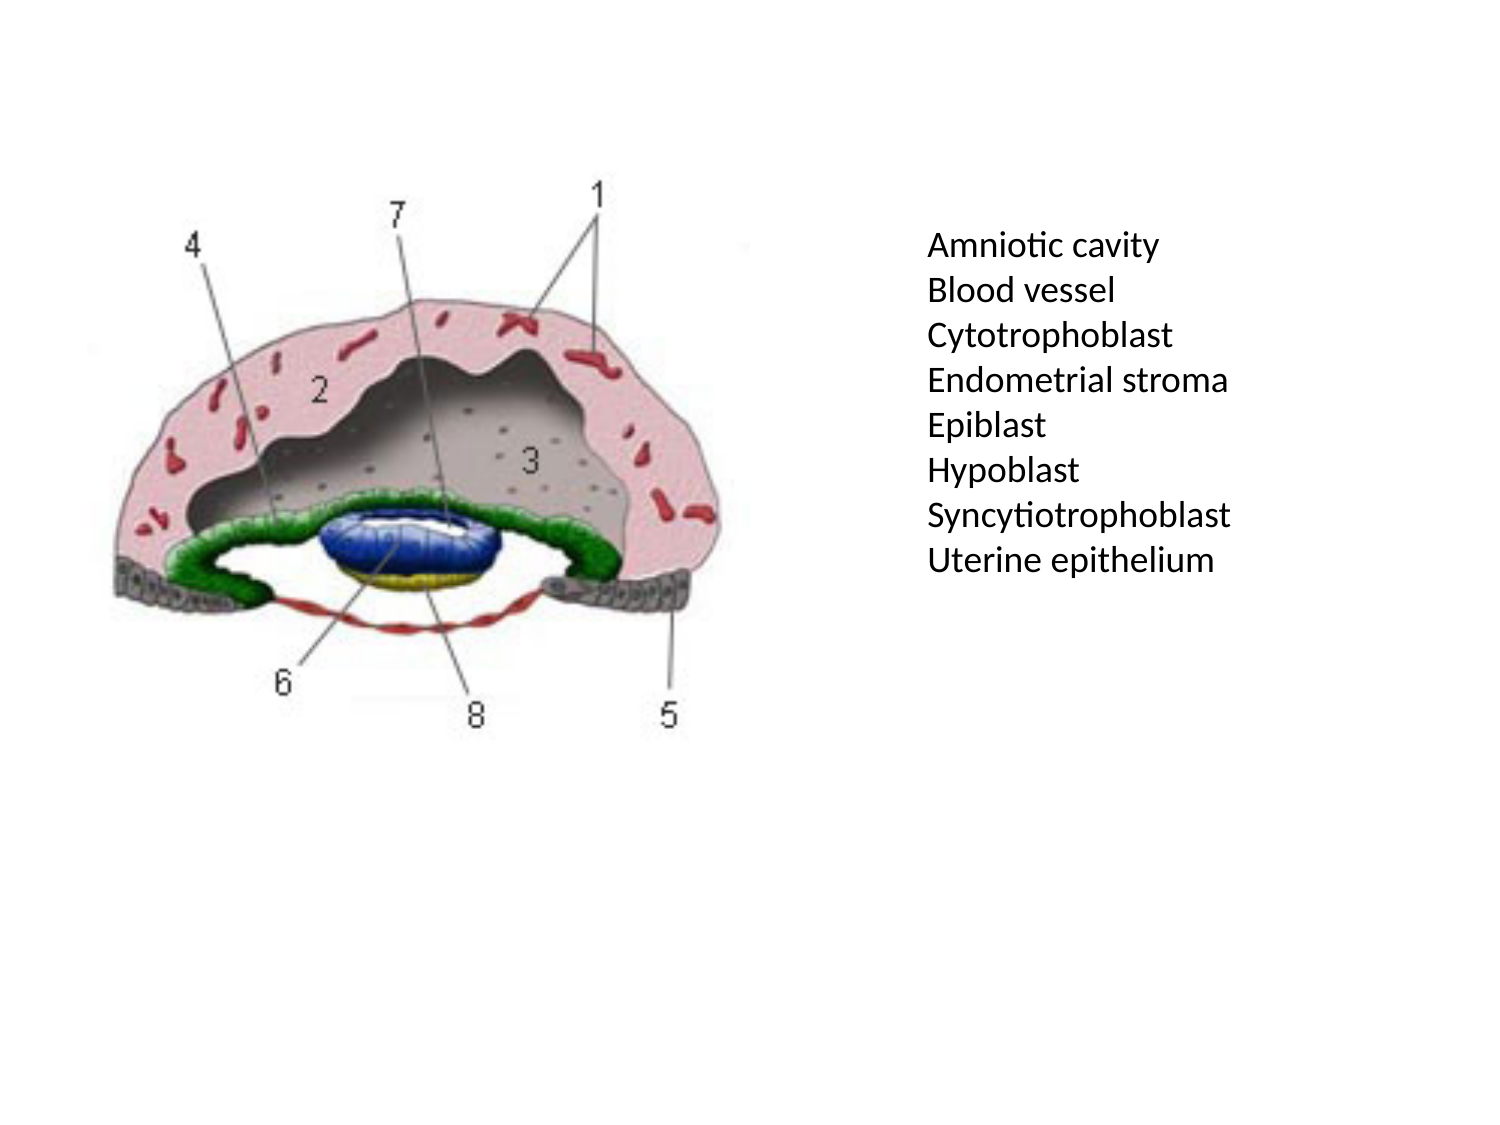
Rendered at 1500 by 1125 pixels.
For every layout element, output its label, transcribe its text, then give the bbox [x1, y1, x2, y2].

text_box Amniotic cavity Blood vessel Cytotrophoblast Endometrial stroma Epiblast Hypoblast Syncytiotrophoblast Uterine epithelium [912, 212, 1250, 723]
picture [87, 149, 751, 801]
